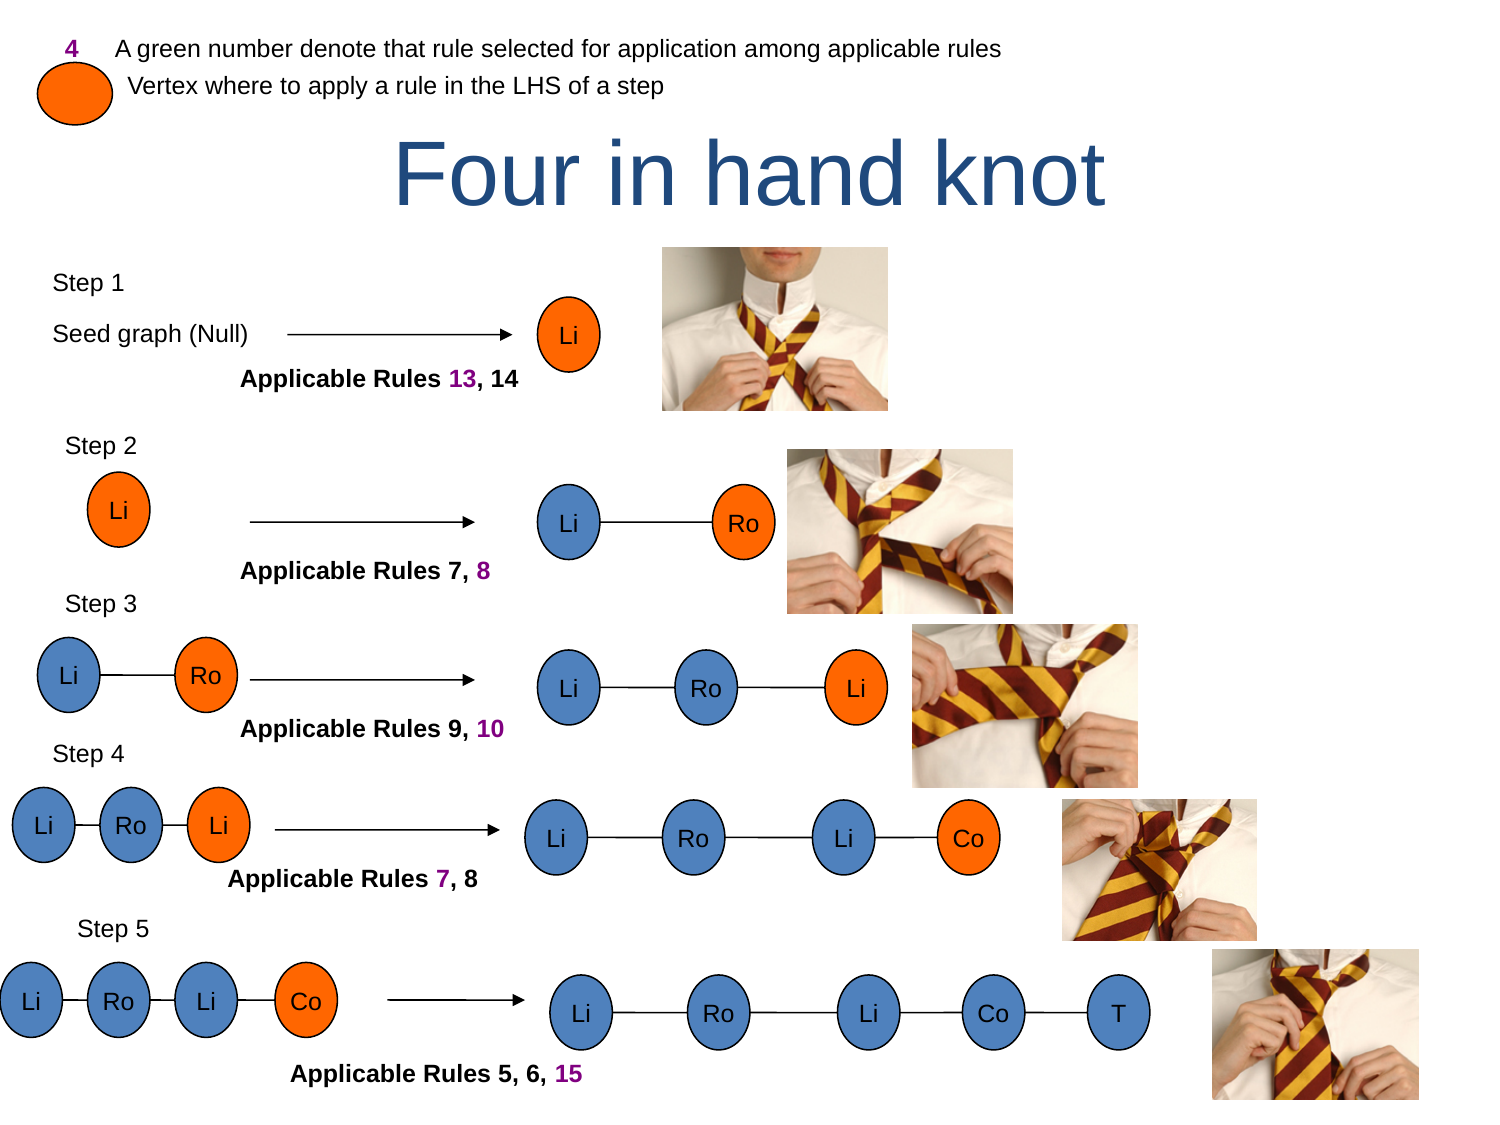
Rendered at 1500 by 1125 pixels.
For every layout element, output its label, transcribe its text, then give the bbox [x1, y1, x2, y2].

text_box Li [87, 472, 150, 548]
text_box Ro [99, 787, 163, 863]
text_box Li [549, 974, 613, 1050]
text_box Applicable Rules 13, 14 [224, 354, 600, 400]
text_box Co [937, 799, 1000, 875]
text_box [249, 515, 475, 529]
text_box [287, 328, 513, 341]
text_box Applicable Rules 5, 6, 15 [275, 1050, 625, 1095]
text_box Li [824, 649, 888, 725]
text_box Co [962, 974, 1025, 1050]
picture [662, 246, 888, 411]
text_box Step 5 [62, 904, 213, 950]
text_box Applicable Rules 7, 8 [212, 854, 563, 900]
text_box Step 4 [37, 729, 188, 775]
picture [912, 624, 1138, 789]
text_box Li [812, 799, 875, 875]
text_box Step 3 [49, 579, 200, 625]
text_box Ro [174, 637, 238, 713]
text_box Ro [712, 484, 775, 560]
text_box Ro [87, 962, 150, 1038]
text_box A green number denote that rule selected for application among applicable rules [99, 24, 1500, 70]
text_box [37, 70, 112, 125]
text_box Step 2 [49, 422, 200, 467]
text_box 4 [49, 24, 99, 70]
picture [787, 449, 1013, 614]
text_box Li [174, 962, 238, 1038]
text_box Li [537, 649, 600, 725]
text_box Li [537, 297, 600, 354]
text_box Seed graph (Null) [37, 309, 275, 355]
text_box [249, 673, 475, 687]
text_box Step 1 [37, 259, 188, 305]
text_box Li [187, 787, 250, 863]
text_box [274, 823, 500, 837]
text_box Ro [662, 799, 725, 875]
text_box Applicable Rules 7, 8 [225, 547, 575, 592]
text_box Li [37, 637, 100, 713]
text_box [387, 993, 526, 1007]
text_box Ro [674, 649, 738, 725]
text_box Ro [687, 974, 750, 1050]
text_box Li [0, 962, 63, 1038]
text_box Li [524, 799, 588, 875]
text_box Li [537, 484, 600, 560]
text_box Li [837, 974, 900, 1050]
text_box Li [12, 787, 75, 863]
text_box Four in hand knot [74, 75, 1425, 263]
picture [1062, 799, 1257, 941]
text_box Applicable Rules 9, 10 [225, 704, 575, 750]
picture [1212, 949, 1420, 1100]
text_box Vertex where to apply a rule in the LHS of a step [112, 70, 1113, 108]
text_box Co [274, 962, 338, 1038]
text_box T [1087, 974, 1150, 1050]
